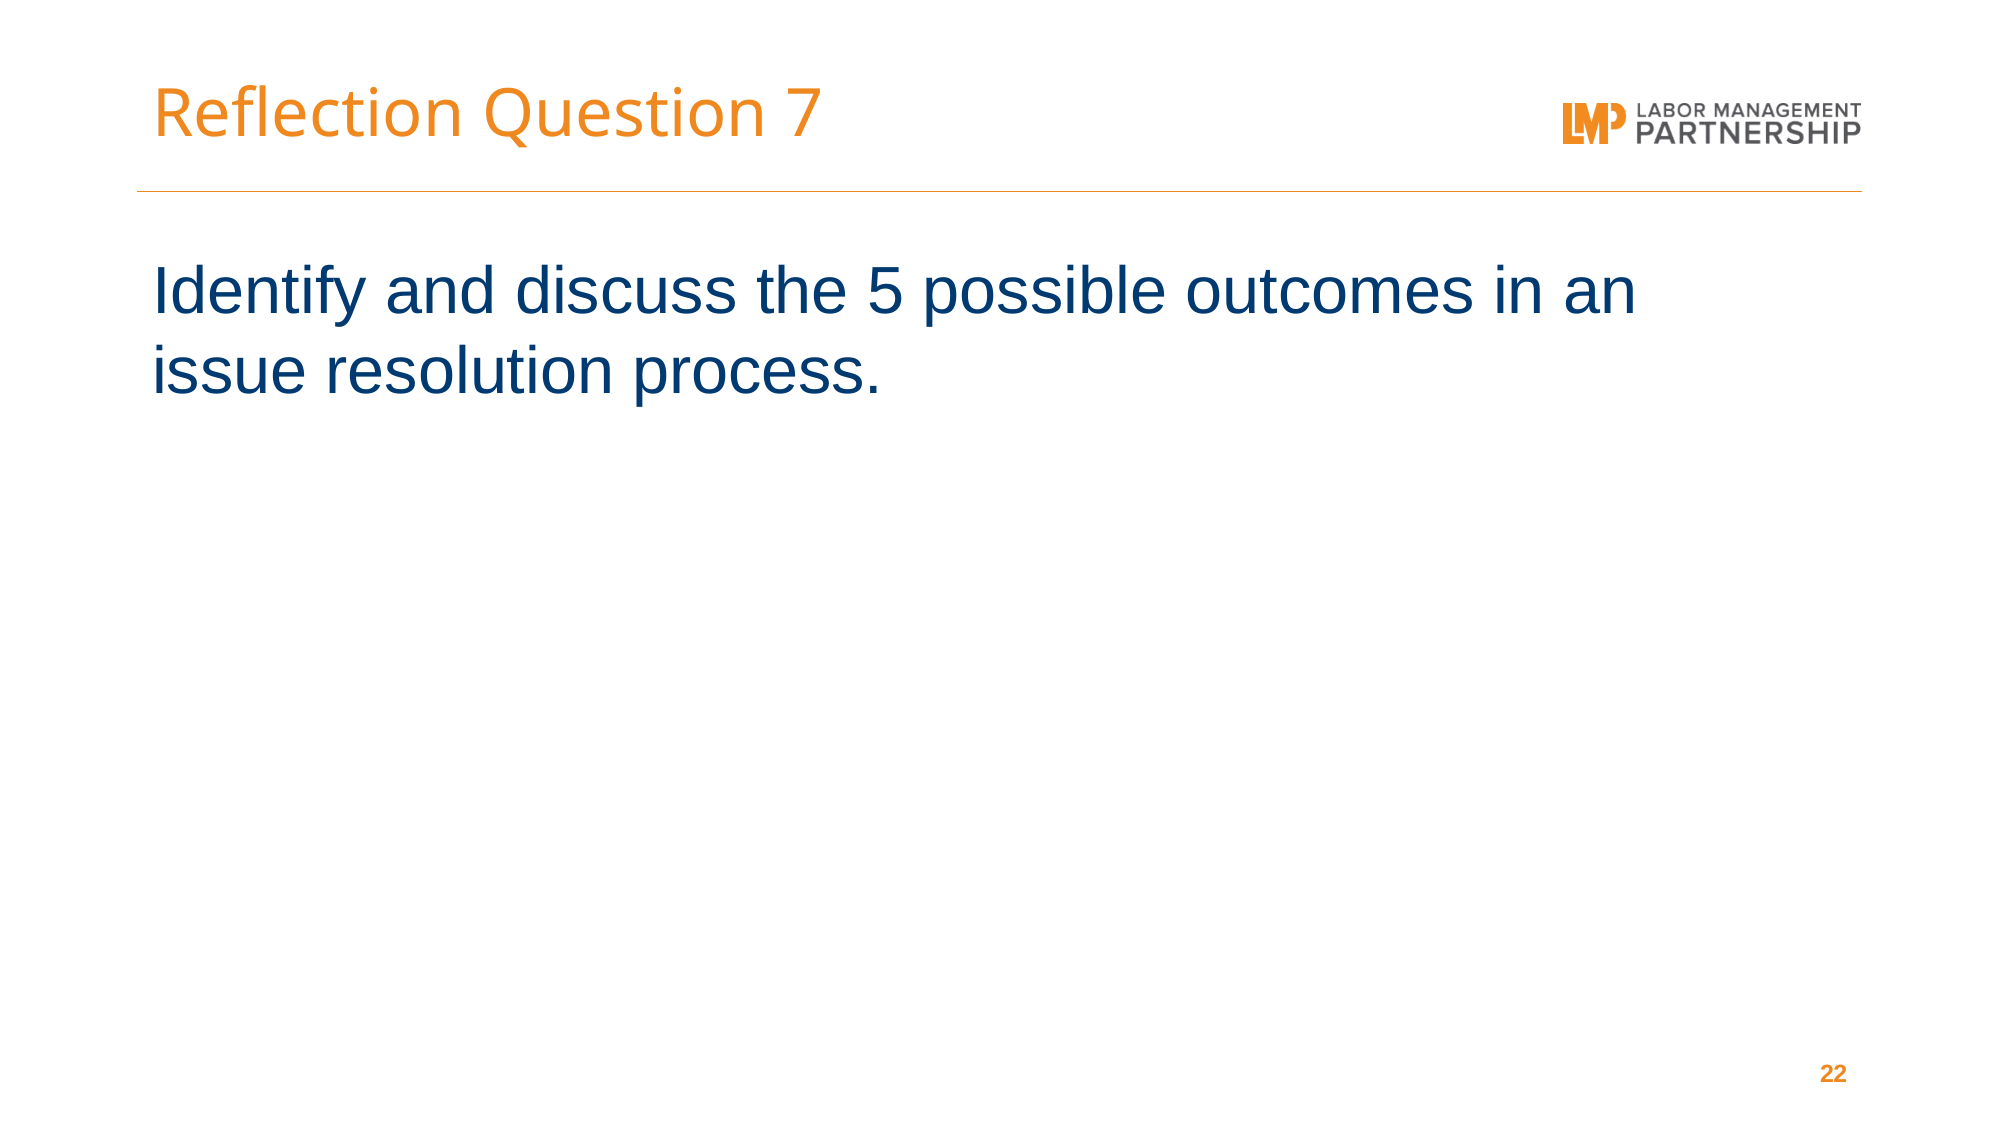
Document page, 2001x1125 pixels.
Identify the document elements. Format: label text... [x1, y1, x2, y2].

text_box Identify and discuss the 5 possible outcomes in an issue resolution process. [150, 244, 1811, 407]
title Reflection Question 7 [150, 67, 1041, 244]
picture [1563, 103, 1861, 144]
slide_number 22 [1813, 1057, 1857, 1125]
